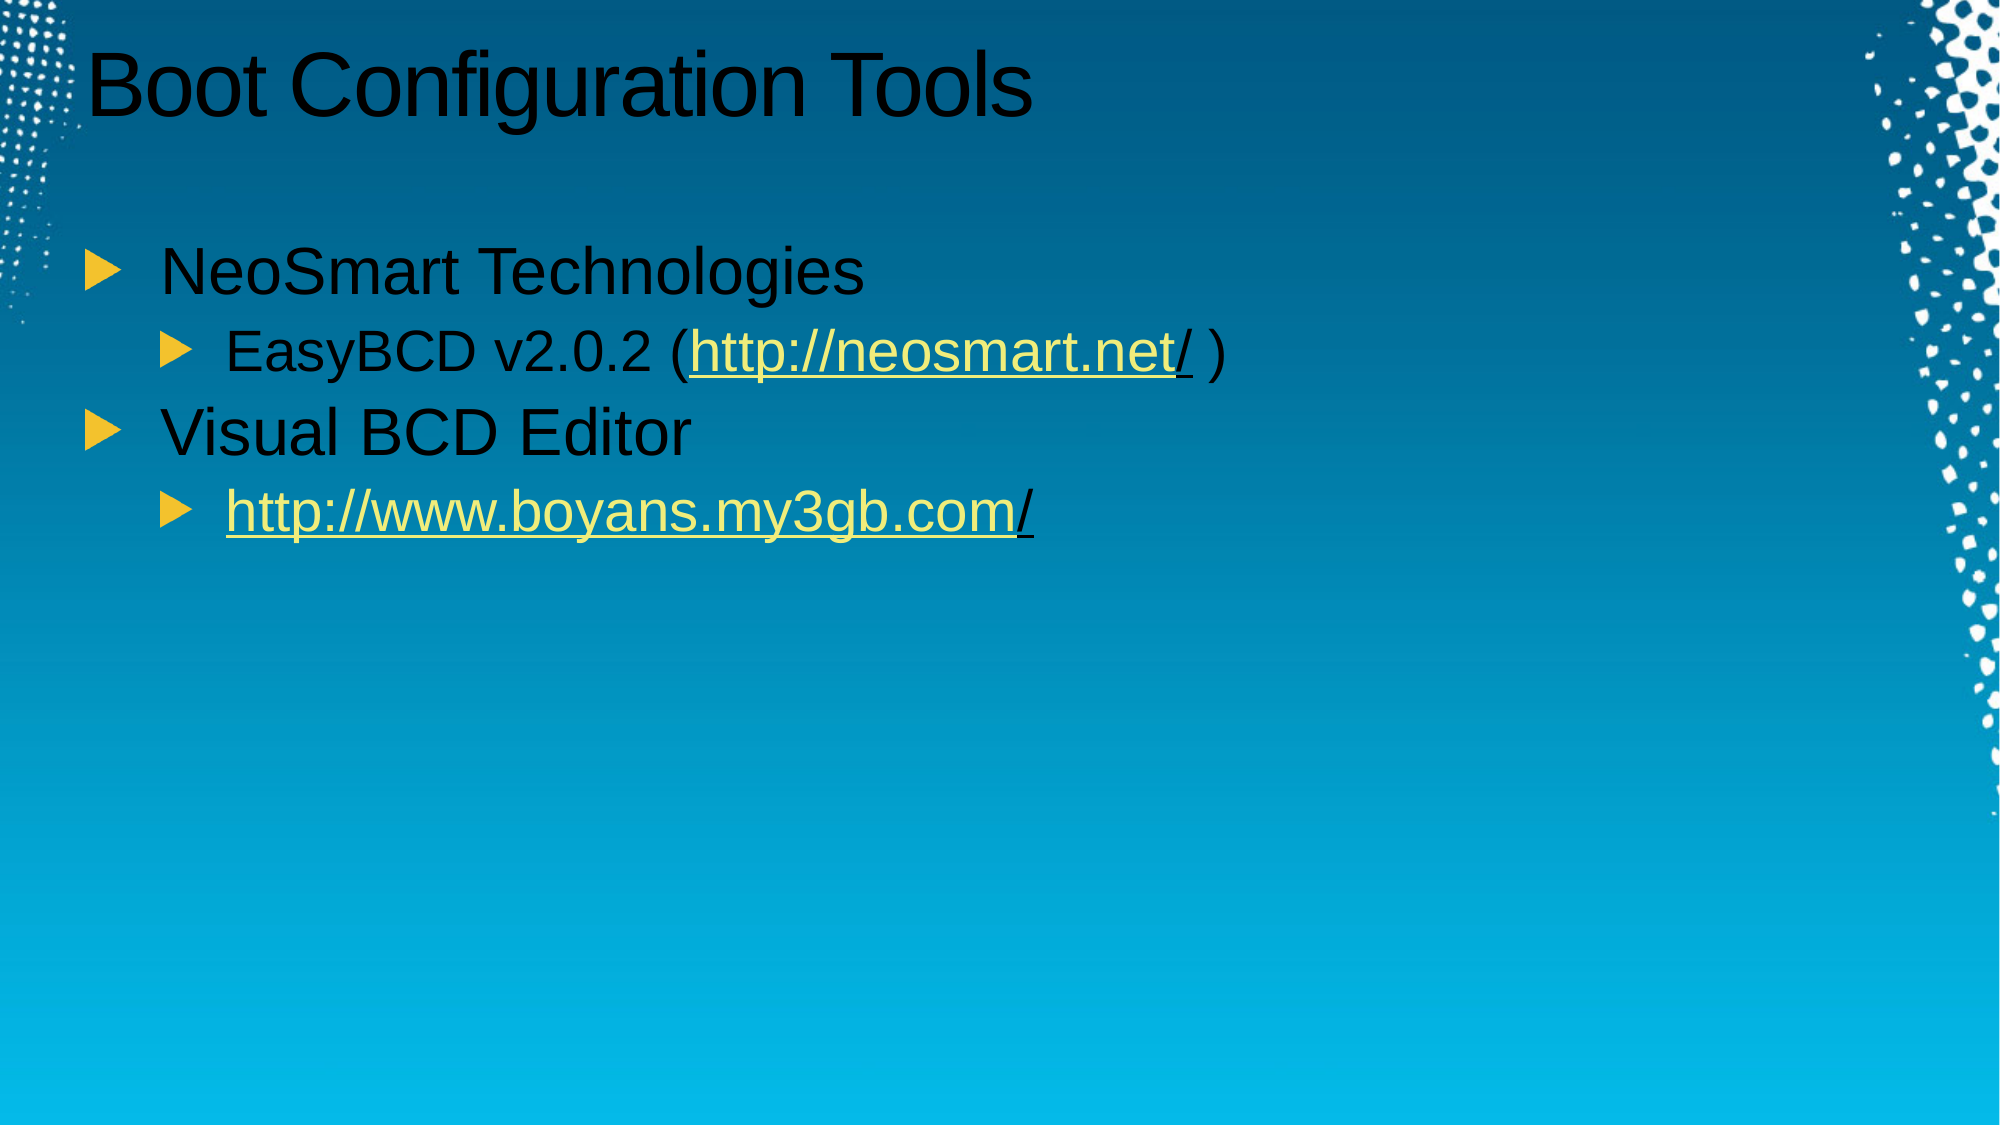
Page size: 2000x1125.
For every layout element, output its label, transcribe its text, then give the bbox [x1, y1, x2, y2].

picture [1914, 164, 1923, 177]
picture [1955, 246, 1965, 256]
picture [1946, 155, 1961, 167]
picture [30, 14, 40, 23]
picture [43, 42, 49, 53]
picture [1963, 535, 1977, 550]
picture [34, 101, 43, 111]
picture [1950, 359, 1960, 366]
picture [1935, 0, 2000, 306]
picture [1988, 547, 2000, 561]
picture [1928, 399, 1939, 415]
picture [1963, 278, 1976, 291]
picture [0, 40, 9, 45]
picture [18, 0, 29, 6]
picture [26, 57, 34, 68]
picture [1938, 122, 1950, 133]
picture [1945, 213, 1955, 220]
picture [1973, 368, 1982, 380]
picture [1930, 291, 1941, 297]
picture [1960, 392, 1970, 403]
picture [10, 69, 17, 78]
title Boot Configuration Tools [85, 37, 1914, 138]
picture [1981, 604, 2000, 620]
picture [1992, 438, 2000, 448]
picture [3, 10, 11, 18]
picture [1991, 637, 2000, 652]
picture [1935, 379, 1948, 391]
picture [47, 0, 57, 10]
picture [33, 116, 40, 124]
list NeoSmart Technologies EasyBCD v2.0.2 (http://neosmart.net/ ) Visual BCD Editor http://www.boyans.my3gb.com/ [85, 237, 1914, 566]
picture [1980, 460, 1987, 469]
picture [1926, 344, 1939, 358]
picture [1963, 589, 1976, 607]
picture [56, 47, 64, 55]
picture [1994, 382, 2000, 391]
picture [16, 22, 23, 34]
picture [1946, 525, 1956, 533]
picture [1979, 657, 1995, 676]
picture [1991, 747, 2000, 765]
picture [1914, 274, 1920, 291]
picture [45, 16, 55, 24]
picture [18, 13, 26, 19]
picture [86, 410, 119, 449]
picture [1942, 465, 1958, 483]
picture [1955, 557, 1965, 573]
picture [1920, 257, 1932, 264]
picture [1925, 141, 1935, 155]
picture [1929, 27, 1945, 45]
picture [1898, 188, 1912, 198]
picture [29, 27, 38, 38]
picture [58, 32, 66, 41]
picture [11, 55, 21, 64]
picture [1970, 426, 1980, 436]
picture [0, 24, 9, 33]
picture [33, 88, 42, 97]
picture [17, 129, 23, 136]
picture [1953, 301, 1962, 312]
picture [1990, 492, 2000, 505]
picture [41, 59, 48, 67]
picture [28, 42, 36, 53]
picture [1963, 335, 1972, 344]
picture [1932, 235, 1943, 241]
picture [1958, 445, 1968, 460]
picture [1892, 212, 1902, 216]
picture [1948, 413, 1958, 424]
picture [9, 84, 15, 91]
picture [24, 72, 32, 79]
picture [1995, 582, 2000, 595]
picture [1925, 87, 1941, 99]
picture [1982, 714, 1993, 729]
picture [161, 332, 190, 366]
picture [1922, 200, 1934, 207]
picture [1993, 321, 2000, 339]
picture [31, 131, 37, 138]
picture [16, 143, 21, 151]
picture [1941, 324, 1952, 332]
picture [38, 74, 47, 80]
picture [1921, 0, 1934, 8]
picture [1988, 691, 2000, 709]
picture [1911, 223, 1918, 230]
picture [33, 0, 42, 10]
picture [1942, 269, 1953, 276]
picture [54, 76, 60, 83]
picture [0, 155, 5, 163]
picture [1968, 481, 1978, 492]
picture [1972, 312, 1985, 322]
picture [55, 62, 62, 69]
picture [161, 492, 190, 526]
picture [6, 97, 12, 105]
picture [1915, 109, 1924, 119]
picture [1974, 683, 1985, 694]
picture [1957, 187, 1971, 200]
picture [42, 31, 53, 39]
picture [1983, 404, 1992, 414]
picture [86, 250, 119, 289]
picture [1952, 502, 1967, 516]
picture [1935, 177, 1945, 189]
picture [1889, 152, 1901, 166]
picture [1935, 431, 1946, 449]
picture [13, 41, 25, 49]
picture [1914, 308, 1929, 326]
picture [1972, 570, 1986, 583]
picture [1969, 625, 1985, 642]
picture [1919, 367, 1930, 378]
picture [1978, 517, 1987, 527]
picture [1984, 349, 1992, 357]
